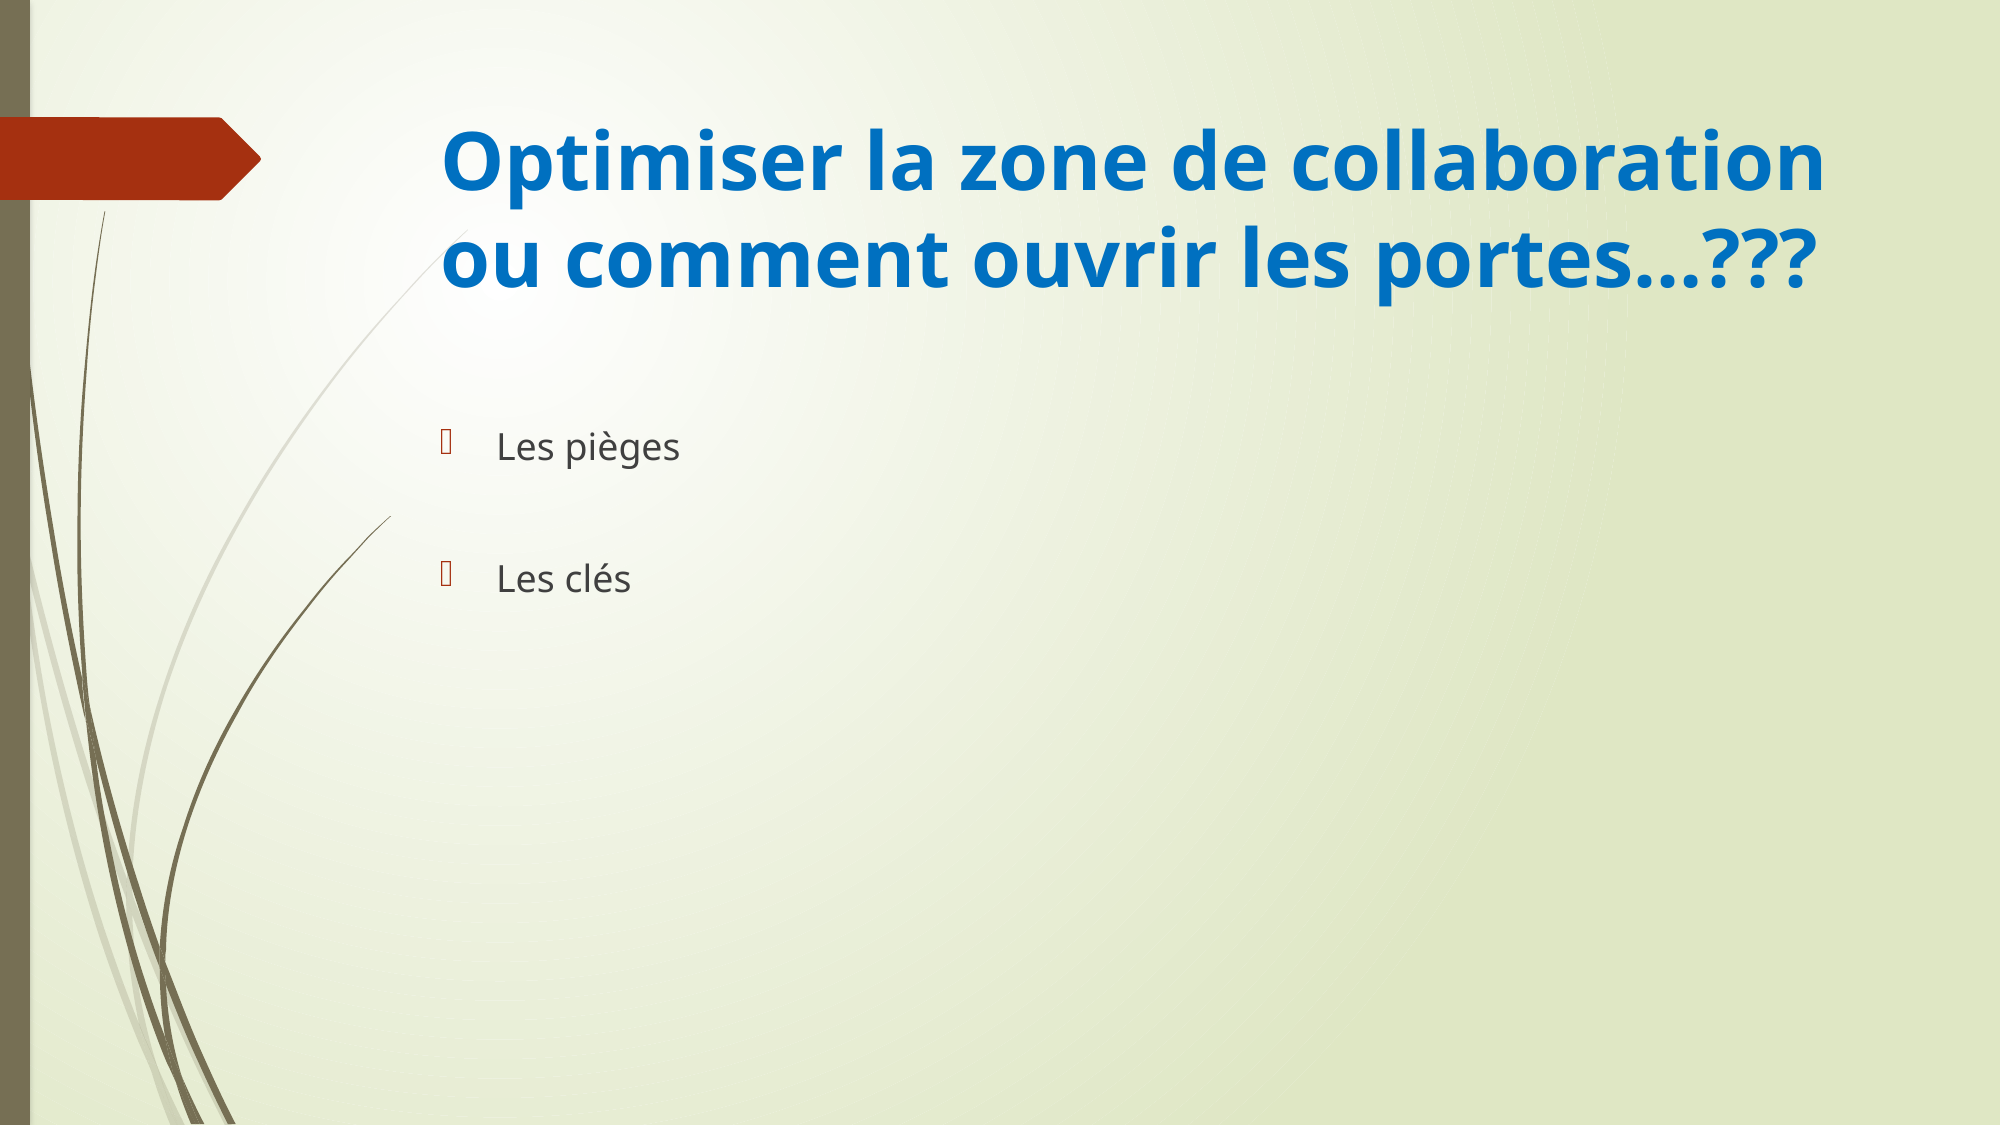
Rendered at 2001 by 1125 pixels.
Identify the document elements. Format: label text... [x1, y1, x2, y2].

title Optimiser la zone de collaboration ou comment ouvrir les portes…??? [425, 102, 1888, 313]
list Les pièges Les clés [424, 350, 1888, 970]
